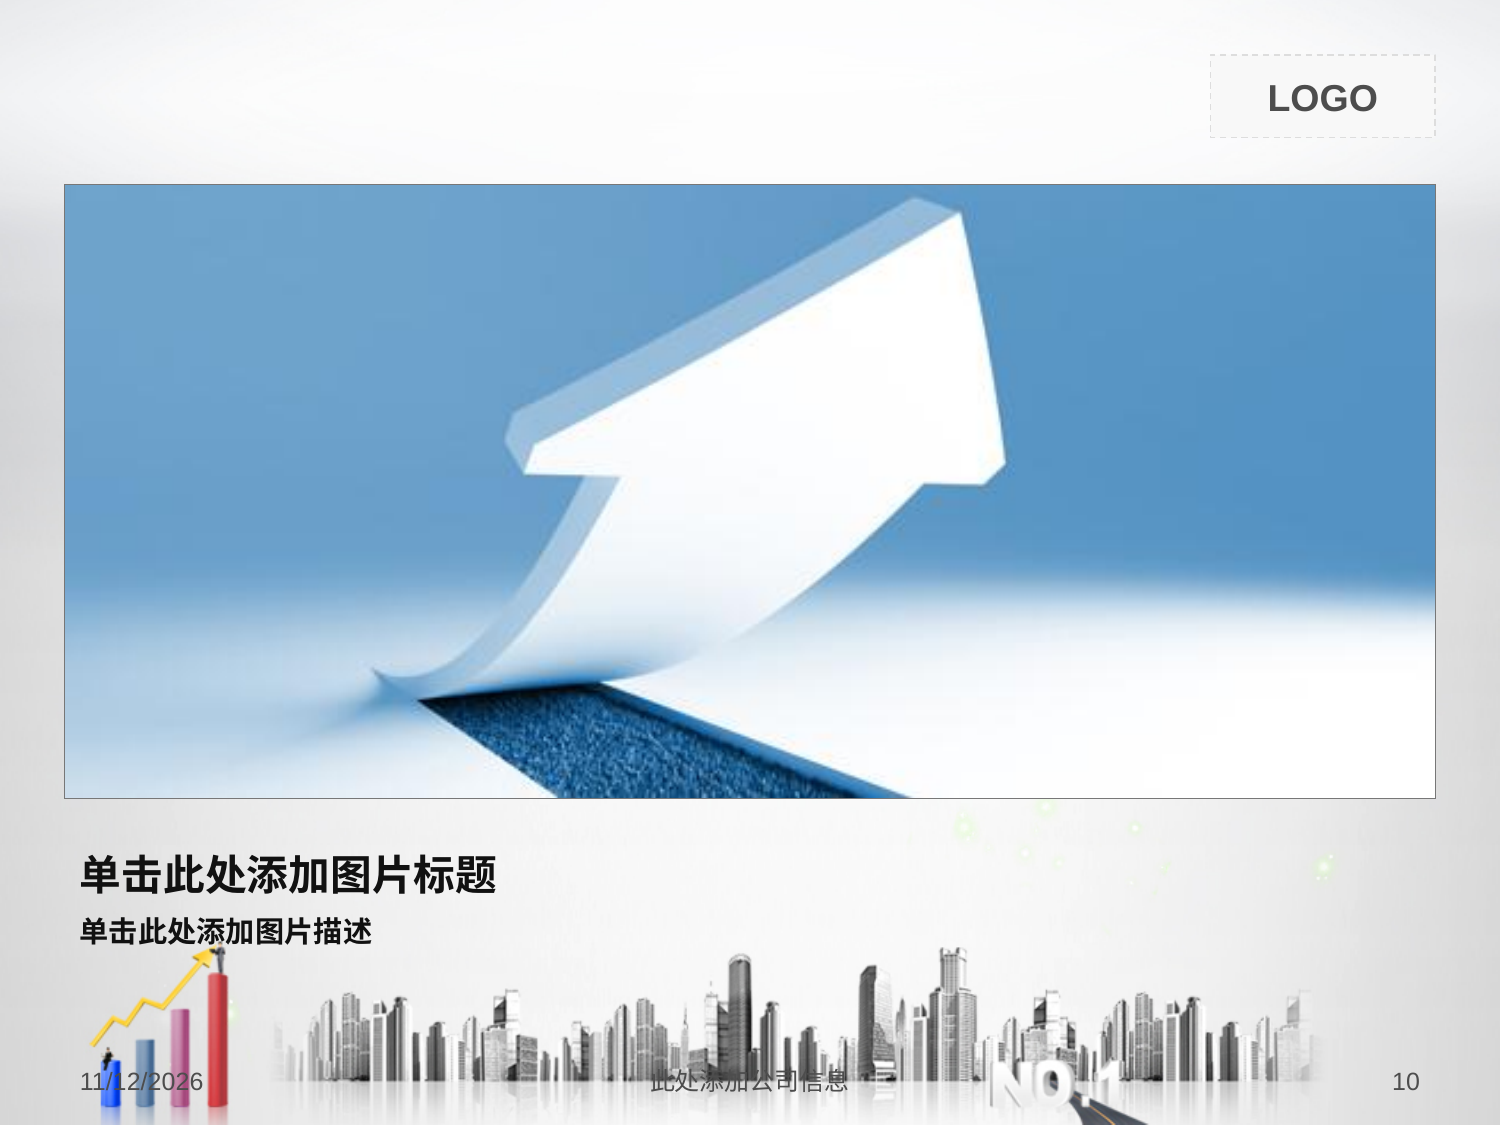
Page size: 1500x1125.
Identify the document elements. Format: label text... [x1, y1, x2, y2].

picture [0, 0, 1500, 1125]
footer 此处添加公司信息 [512, 1058, 988, 1103]
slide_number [64, 1058, 415, 1103]
list 单击此处添加图片描述 [64, 906, 1436, 1039]
title 单击此处添加图片标题 [64, 813, 1436, 906]
slide_number 10 [1085, 1058, 1436, 1103]
